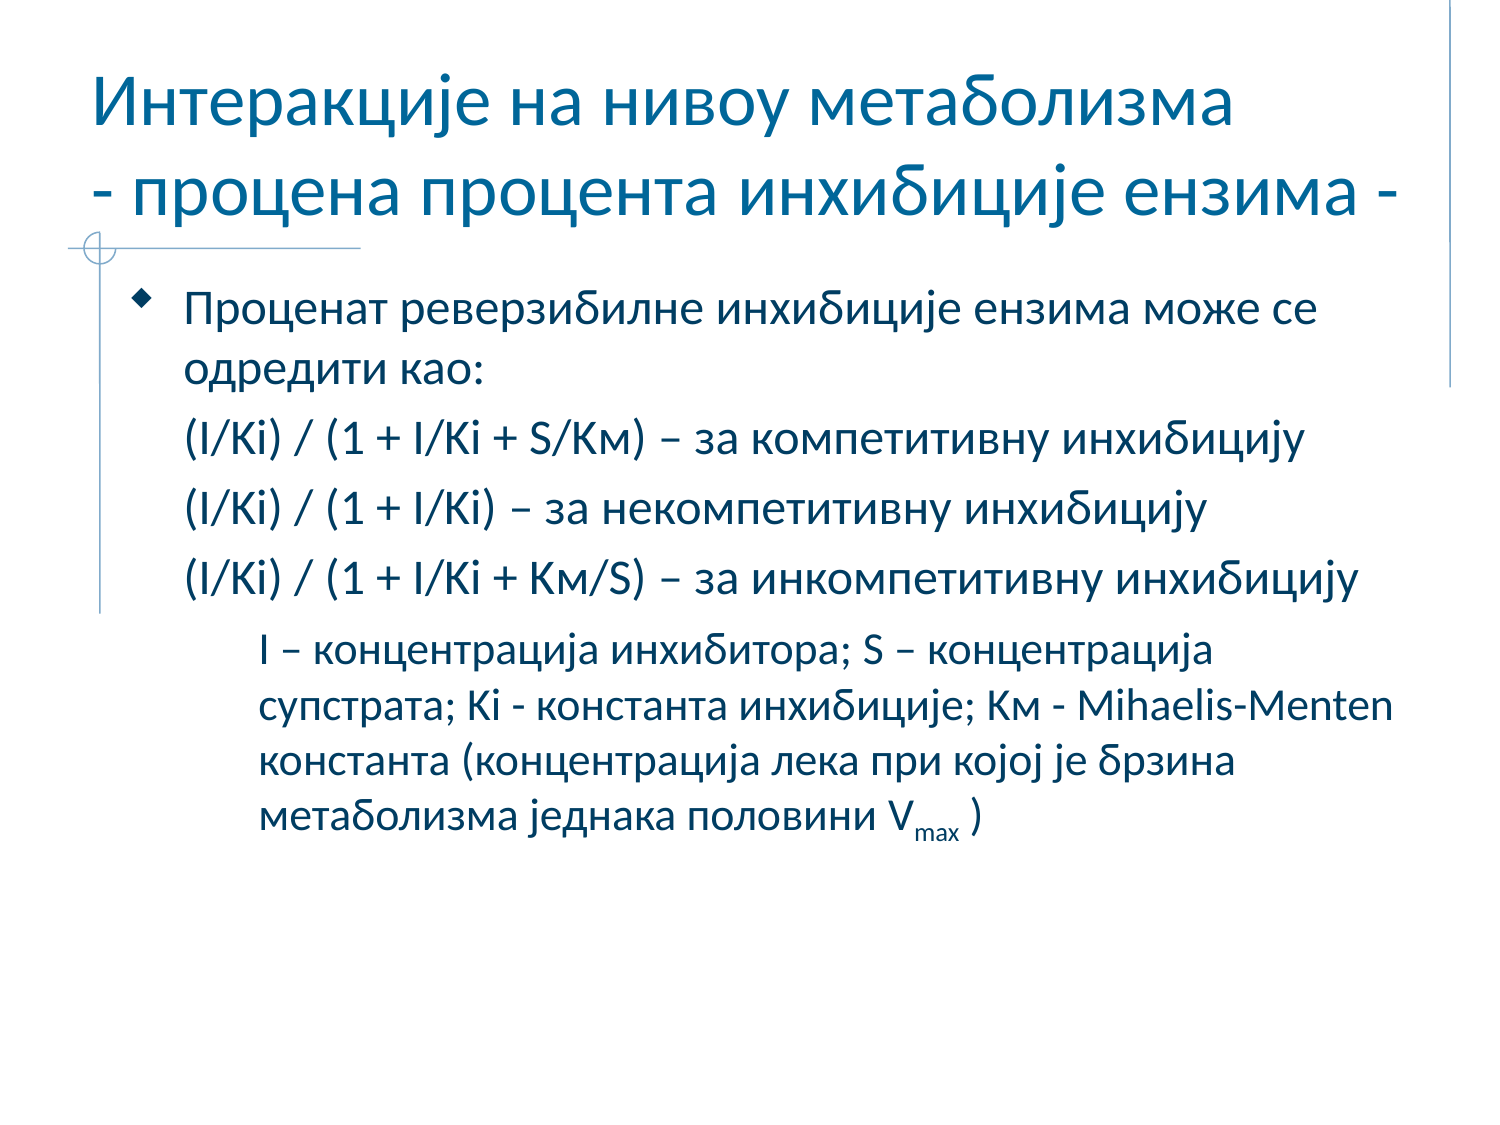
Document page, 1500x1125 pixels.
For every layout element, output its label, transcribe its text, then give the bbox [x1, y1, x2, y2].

text_box Проценат реверзибилне инхибиције ензима може се одредити као: (I/Ki) / (1 + I/Ki + S/Kм) – за компетитивну инхибицију (I/Ki) / (1 + I/Ki) – за некомпетитивну инхибицију (I/Ki) / (1 + I/Ki + Kм/S) – за инкомпетитивну инхибицију I – концентрација инхибитора; S – концентрација супстрата; Ki - константа инхибиције; Kм - Mihaelis-Menten константа (концентрација лека при којој је брзина метаболизма једнака половини Vmax ) [112, 267, 1435, 1094]
title Интеракције на нивоу метаболизма - процена процента инхибиције ензима - [76, 49, 1436, 238]
